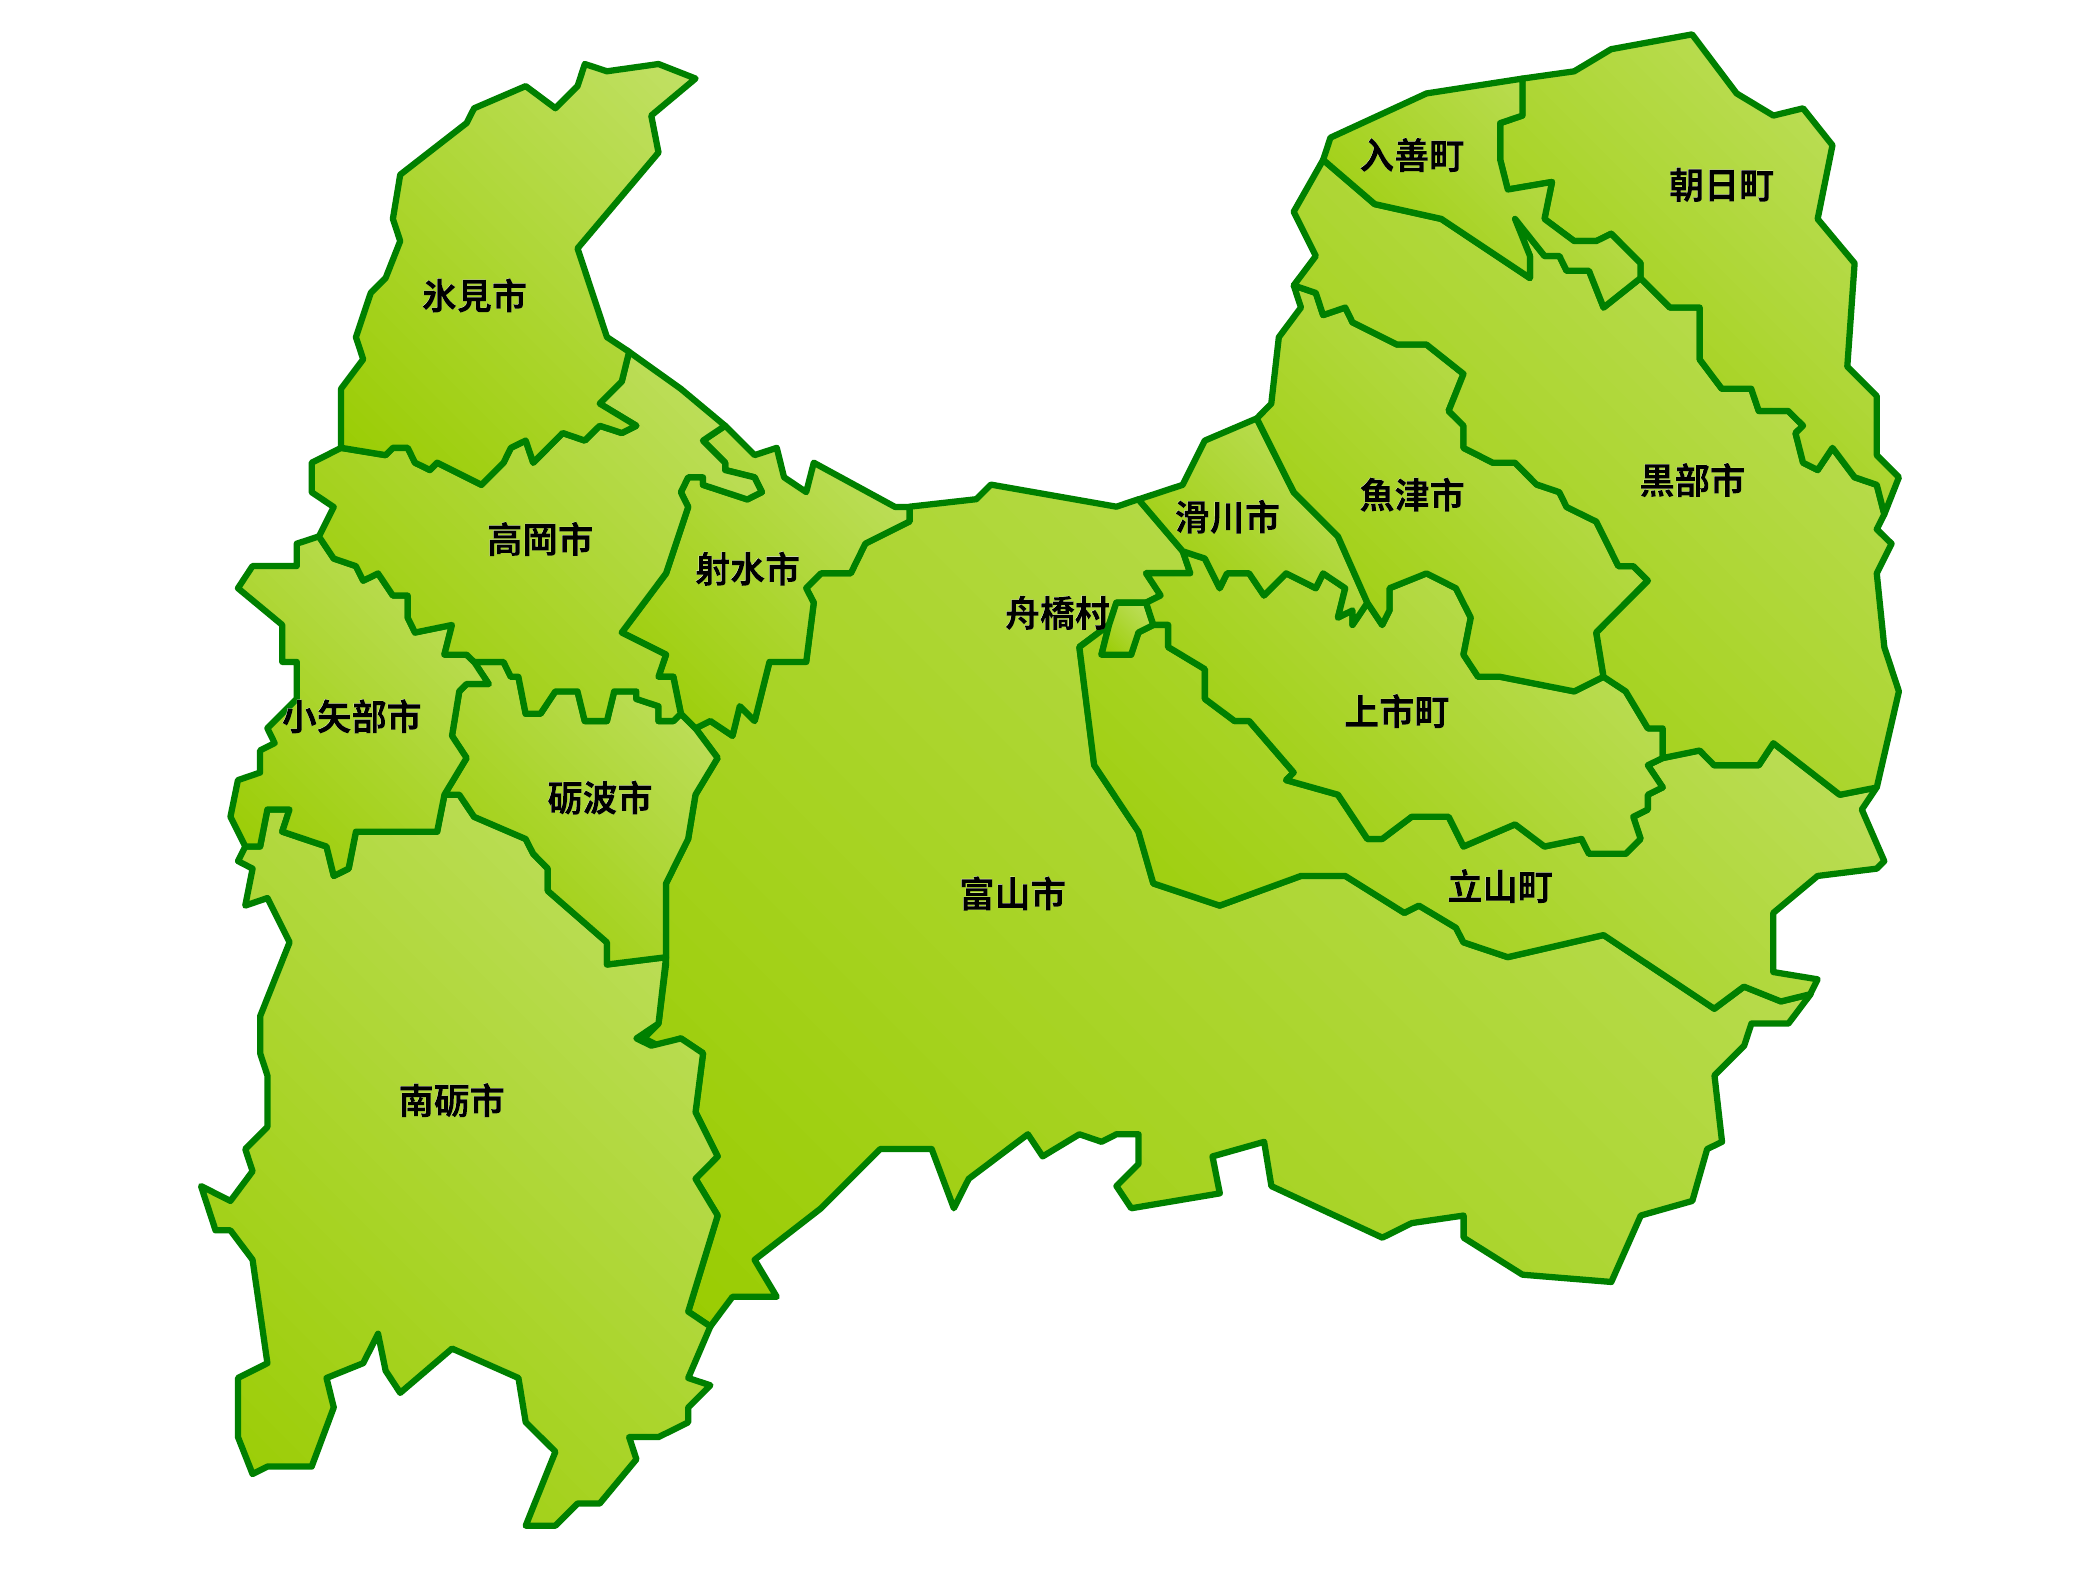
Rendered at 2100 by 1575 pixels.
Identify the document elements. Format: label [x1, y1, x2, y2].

text_box [1175, 499, 1280, 535]
text_box [1359, 477, 1464, 513]
text_box [282, 698, 421, 734]
text_box [1448, 868, 1553, 904]
text_box [1005, 595, 1110, 631]
text_box [422, 277, 527, 313]
text_box [1345, 693, 1449, 729]
text_box [400, 1082, 504, 1118]
text_box [1640, 462, 1745, 498]
text_box [695, 550, 800, 587]
text_box [1669, 167, 1774, 203]
text_box [1359, 137, 1464, 173]
text_box [547, 779, 652, 815]
text_box [488, 521, 593, 557]
text_box [961, 875, 1066, 911]
text_box [200, 34, 1900, 1526]
